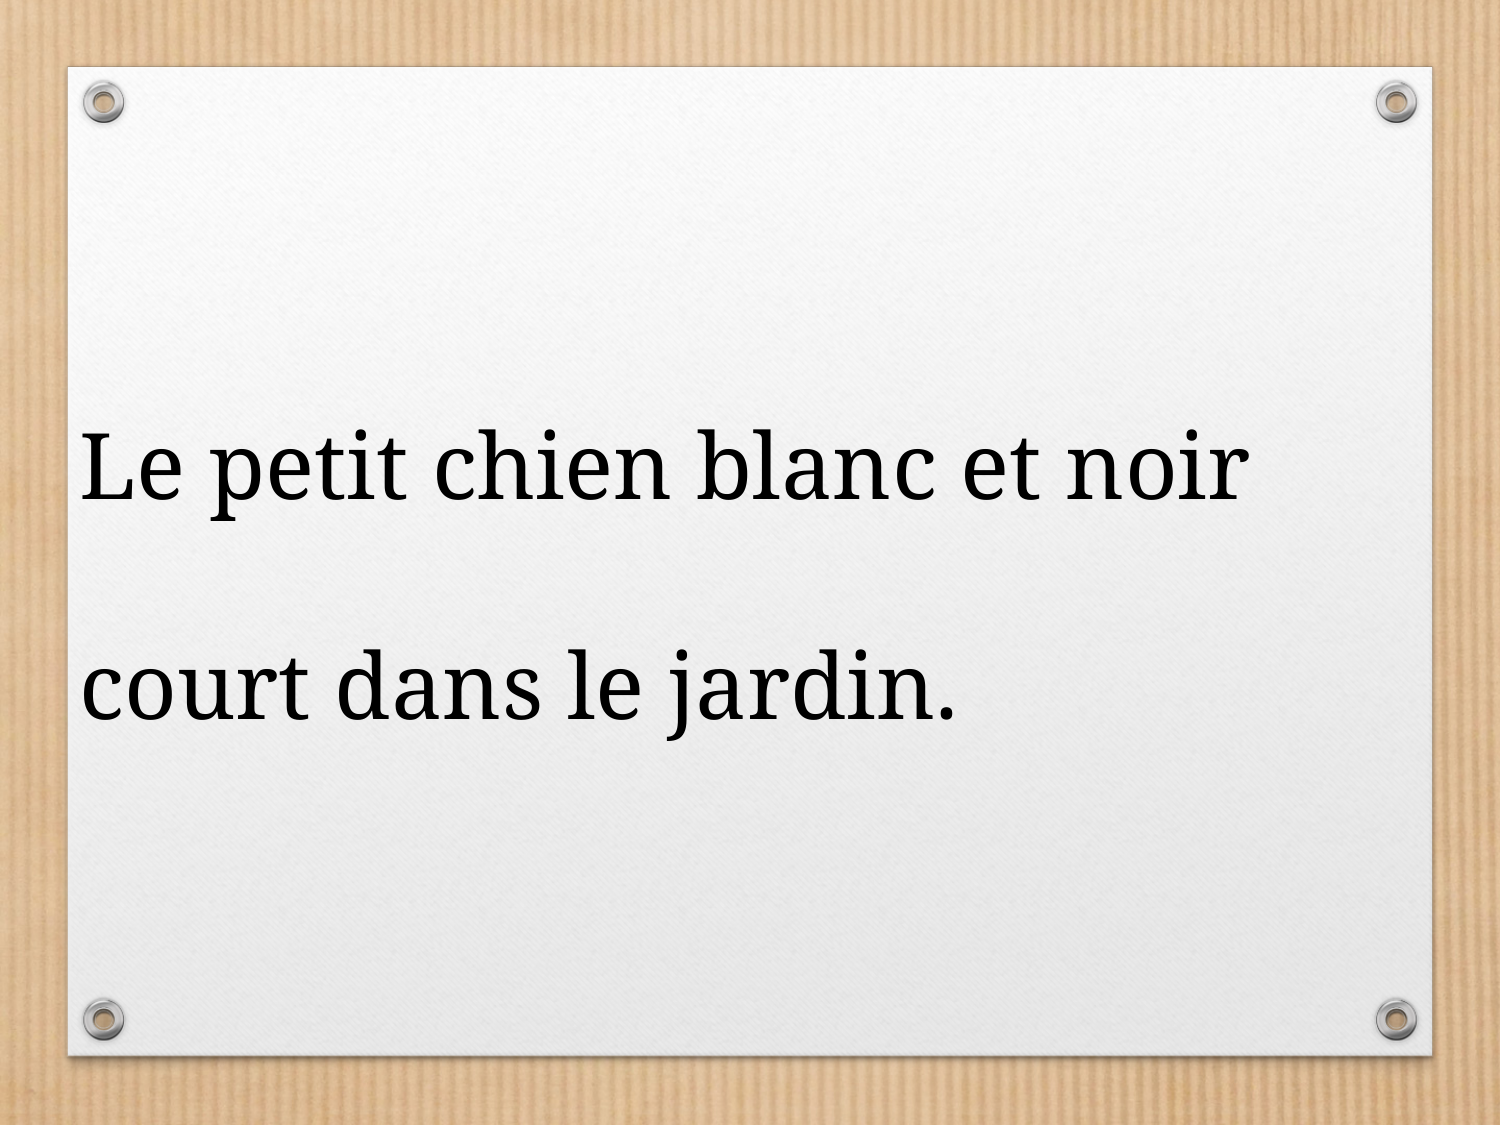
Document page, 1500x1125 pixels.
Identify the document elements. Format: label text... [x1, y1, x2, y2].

picture [0, 0, 1500, 1125]
text_box Le petit chien blanc et noir court dans le jardin. [64, 290, 1436, 746]
